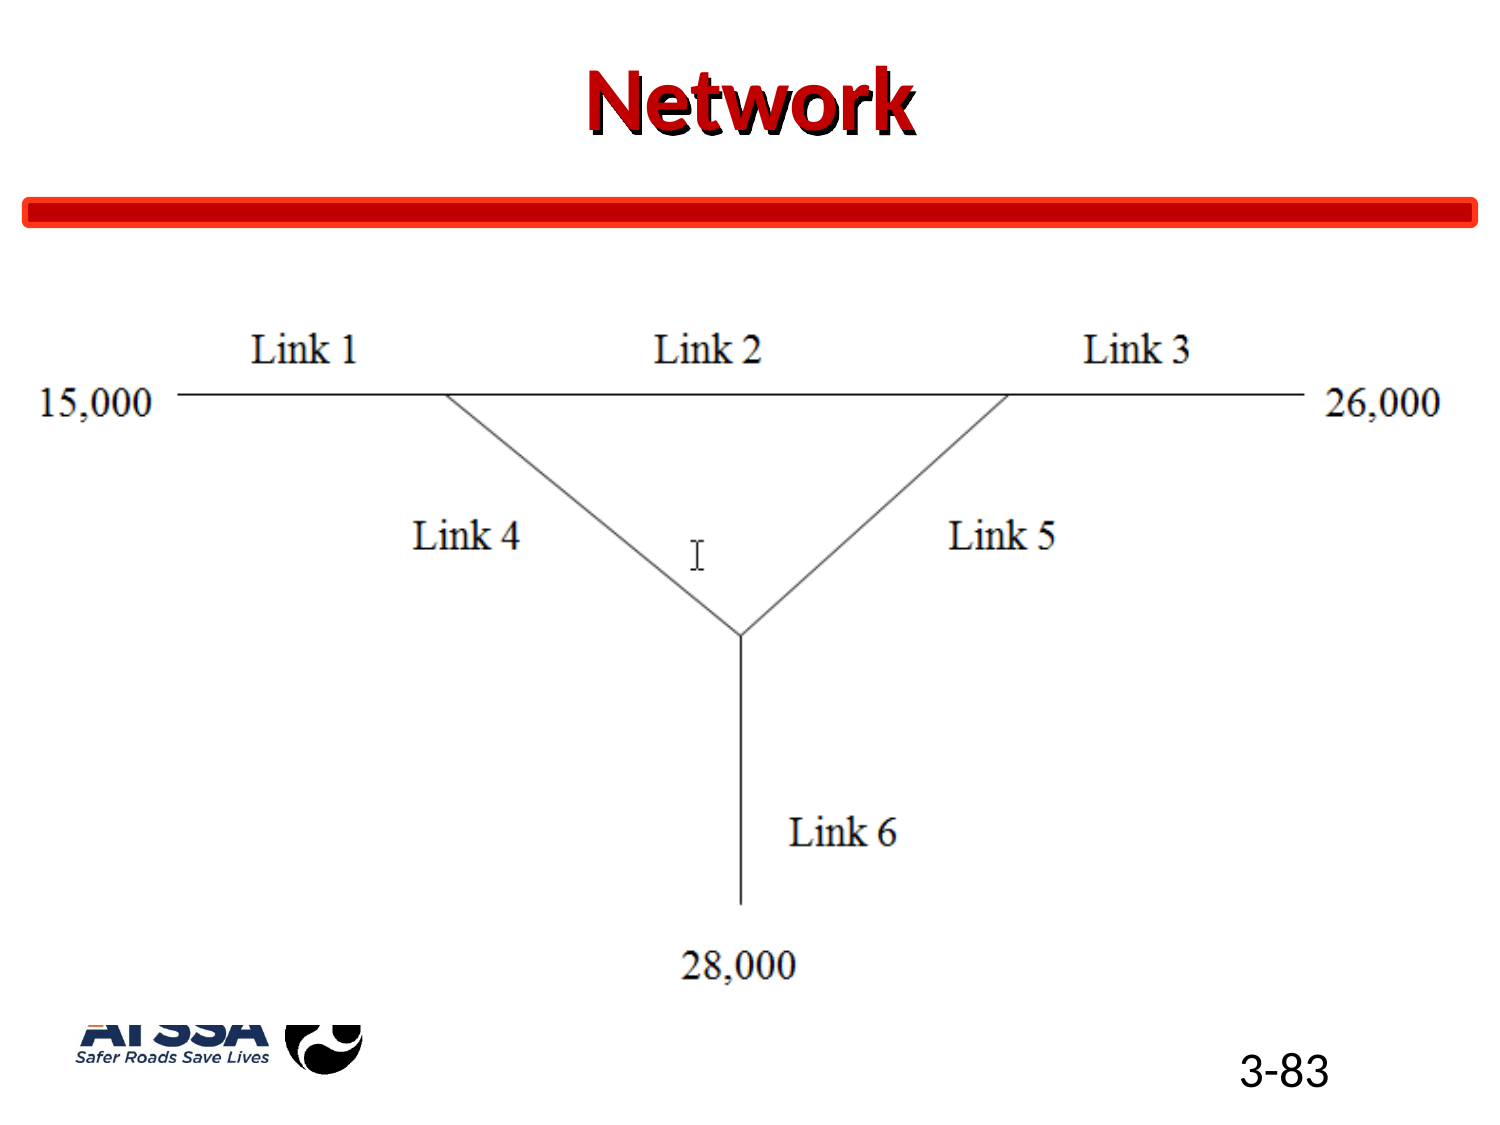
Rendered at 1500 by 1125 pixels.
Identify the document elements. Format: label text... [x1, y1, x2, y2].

picture [10, 249, 1500, 1077]
title Network [0, 0, 1500, 188]
